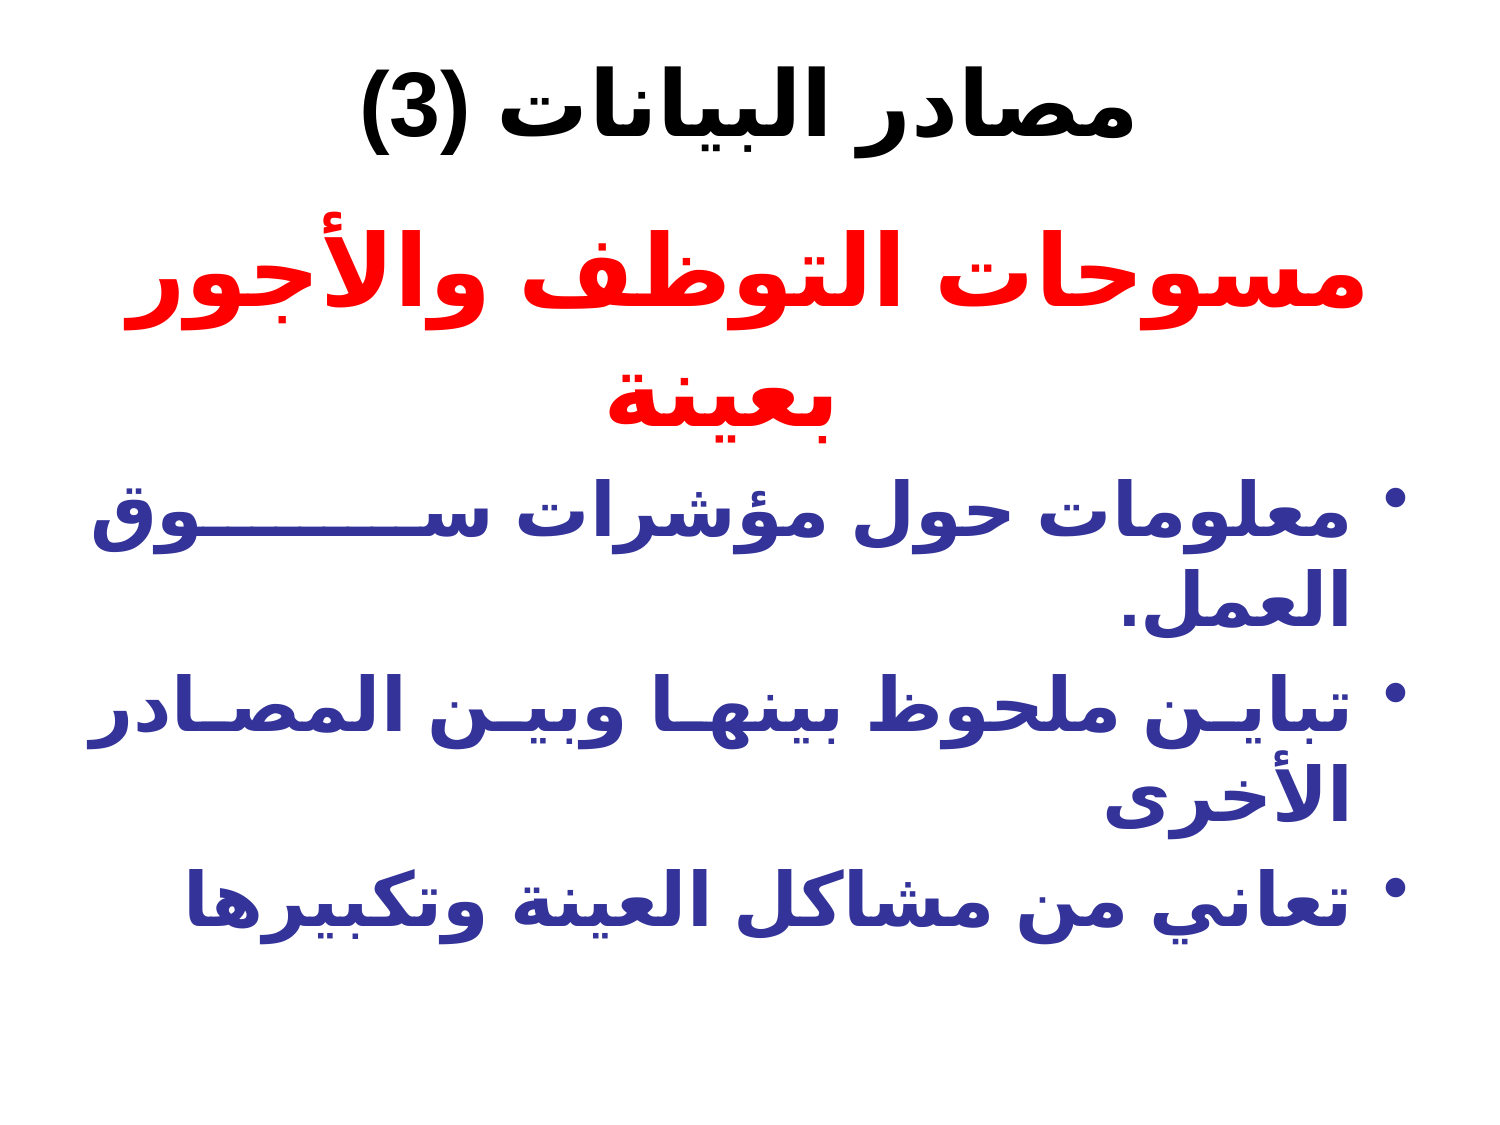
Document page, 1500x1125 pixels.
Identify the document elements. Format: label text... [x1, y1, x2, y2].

list مسوحات التوظف والأجور بعينة معلومات حول مؤشرات سوق العمل. تباين ملحوظ بينها وبين المصادر الأخرى تعاني من مشاكل العينة وتكبيرها [74, 198, 1426, 1044]
title مصادر البيانات (3) [74, 23, 1426, 177]
